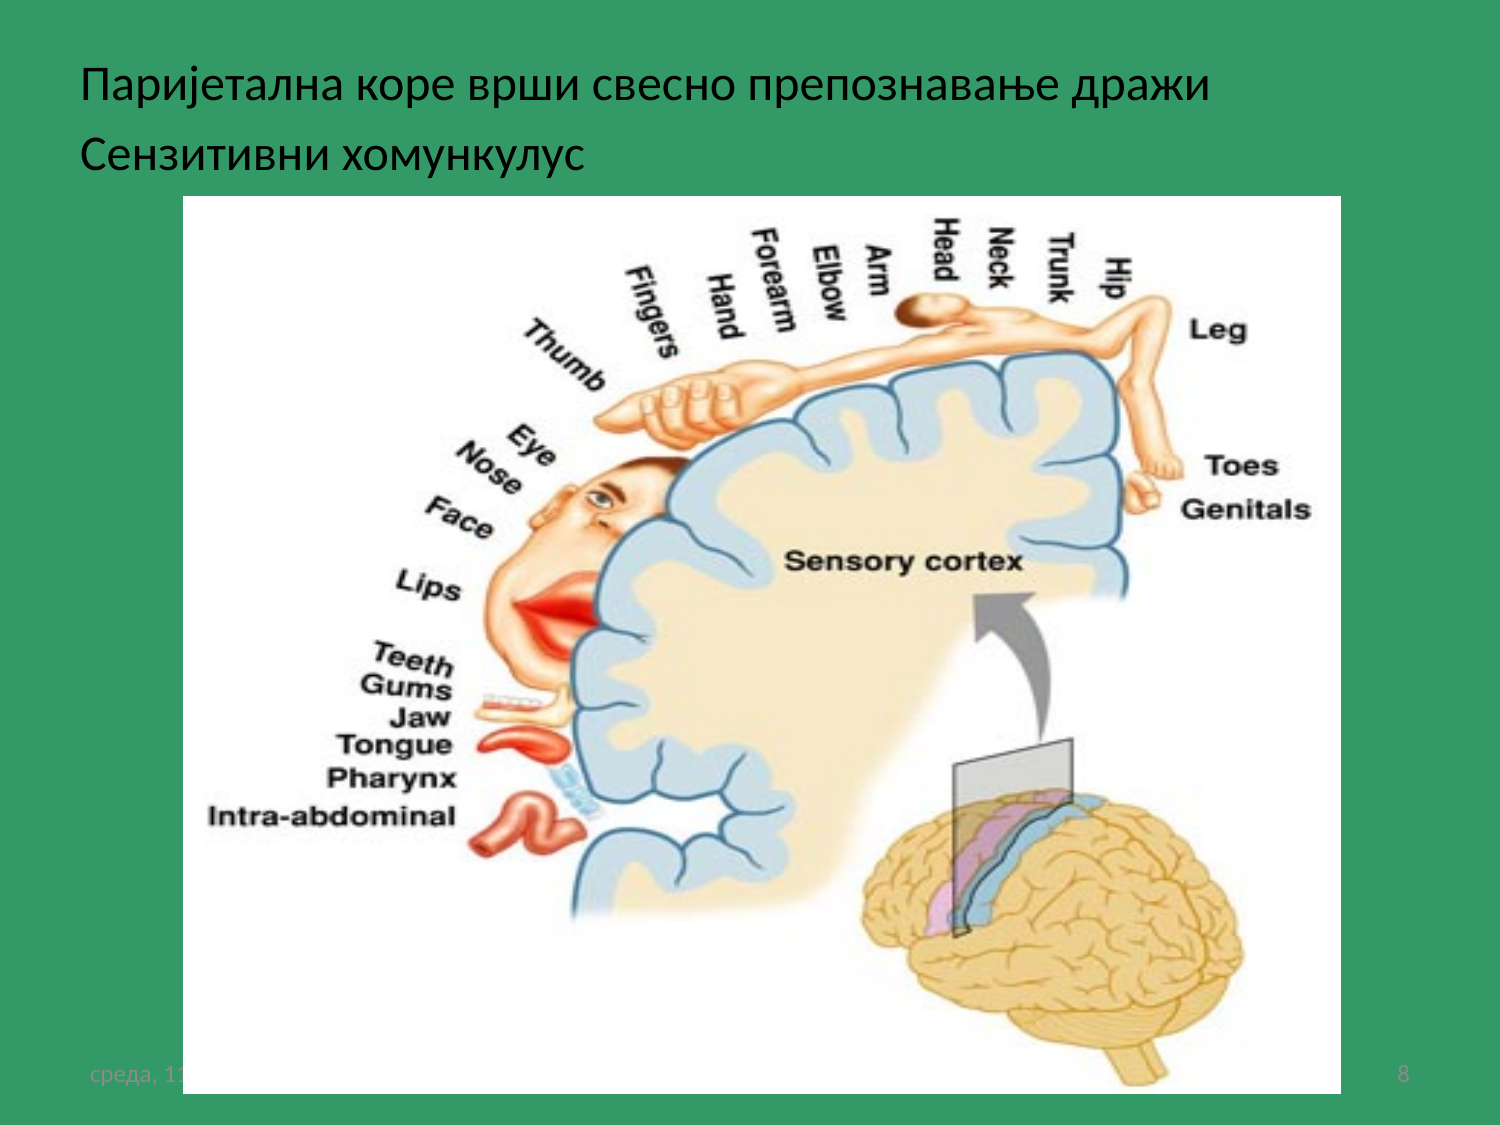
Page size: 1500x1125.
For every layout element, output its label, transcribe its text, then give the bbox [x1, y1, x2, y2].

list Паријетална коре врши свесно препознавање дражи Сензитивни хомункулус [64, 42, 1415, 244]
slide_number субота, 30. јануар 2021 [75, 1042, 185, 1103]
picture [182, 195, 1341, 1095]
slide_number 8 [1336, 1042, 1425, 1103]
